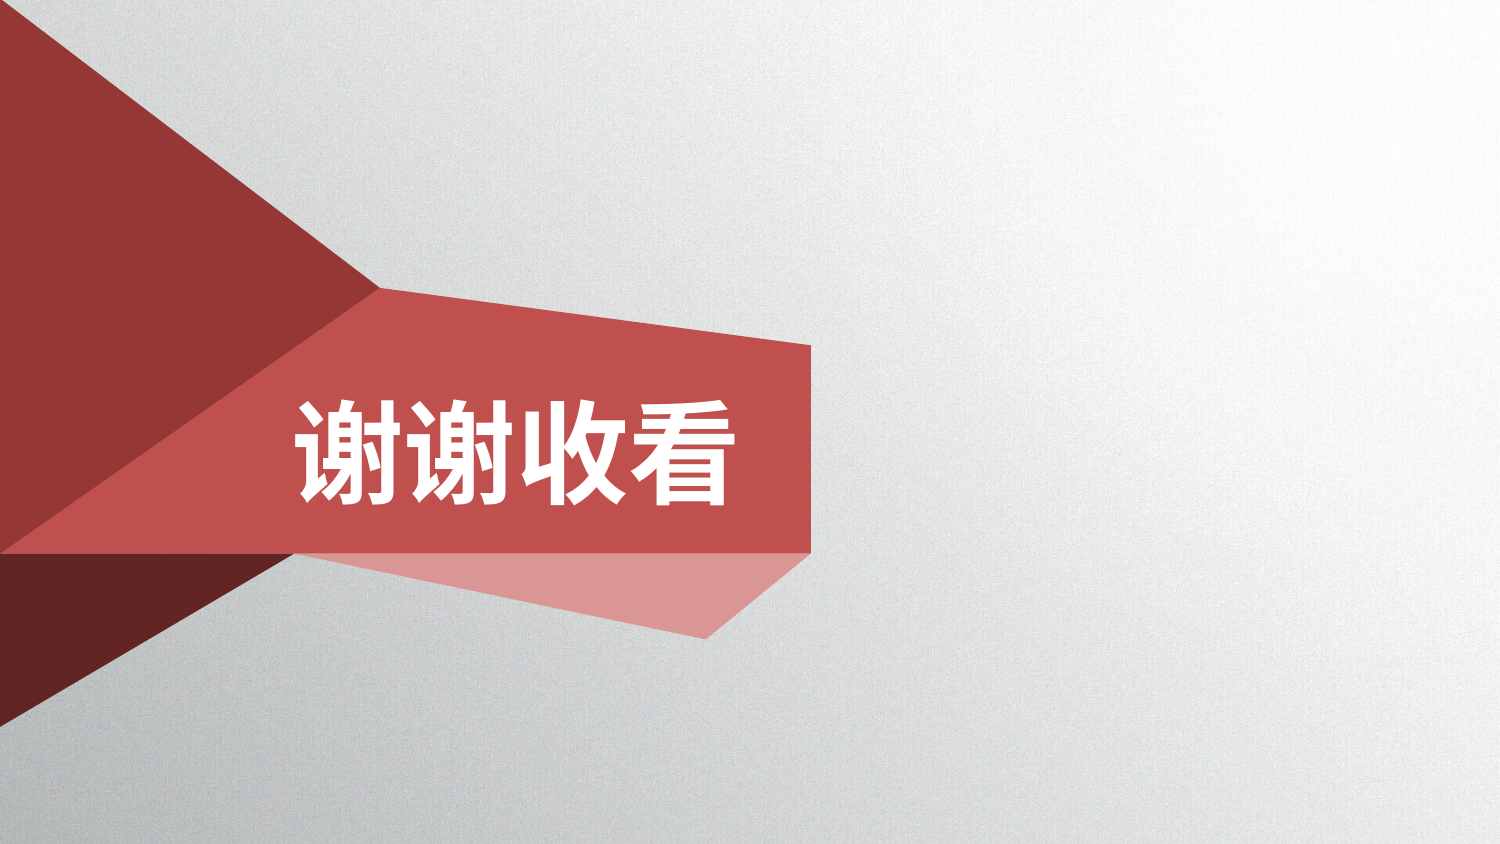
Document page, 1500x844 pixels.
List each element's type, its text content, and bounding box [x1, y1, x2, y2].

text_box [0, 0, 380, 553]
text_box [0, 553, 294, 727]
picture [0, 0, 1500, 844]
text_box [3, 287, 811, 553]
text_box 谢谢收看 [276, 375, 757, 526]
text_box [294, 553, 811, 640]
